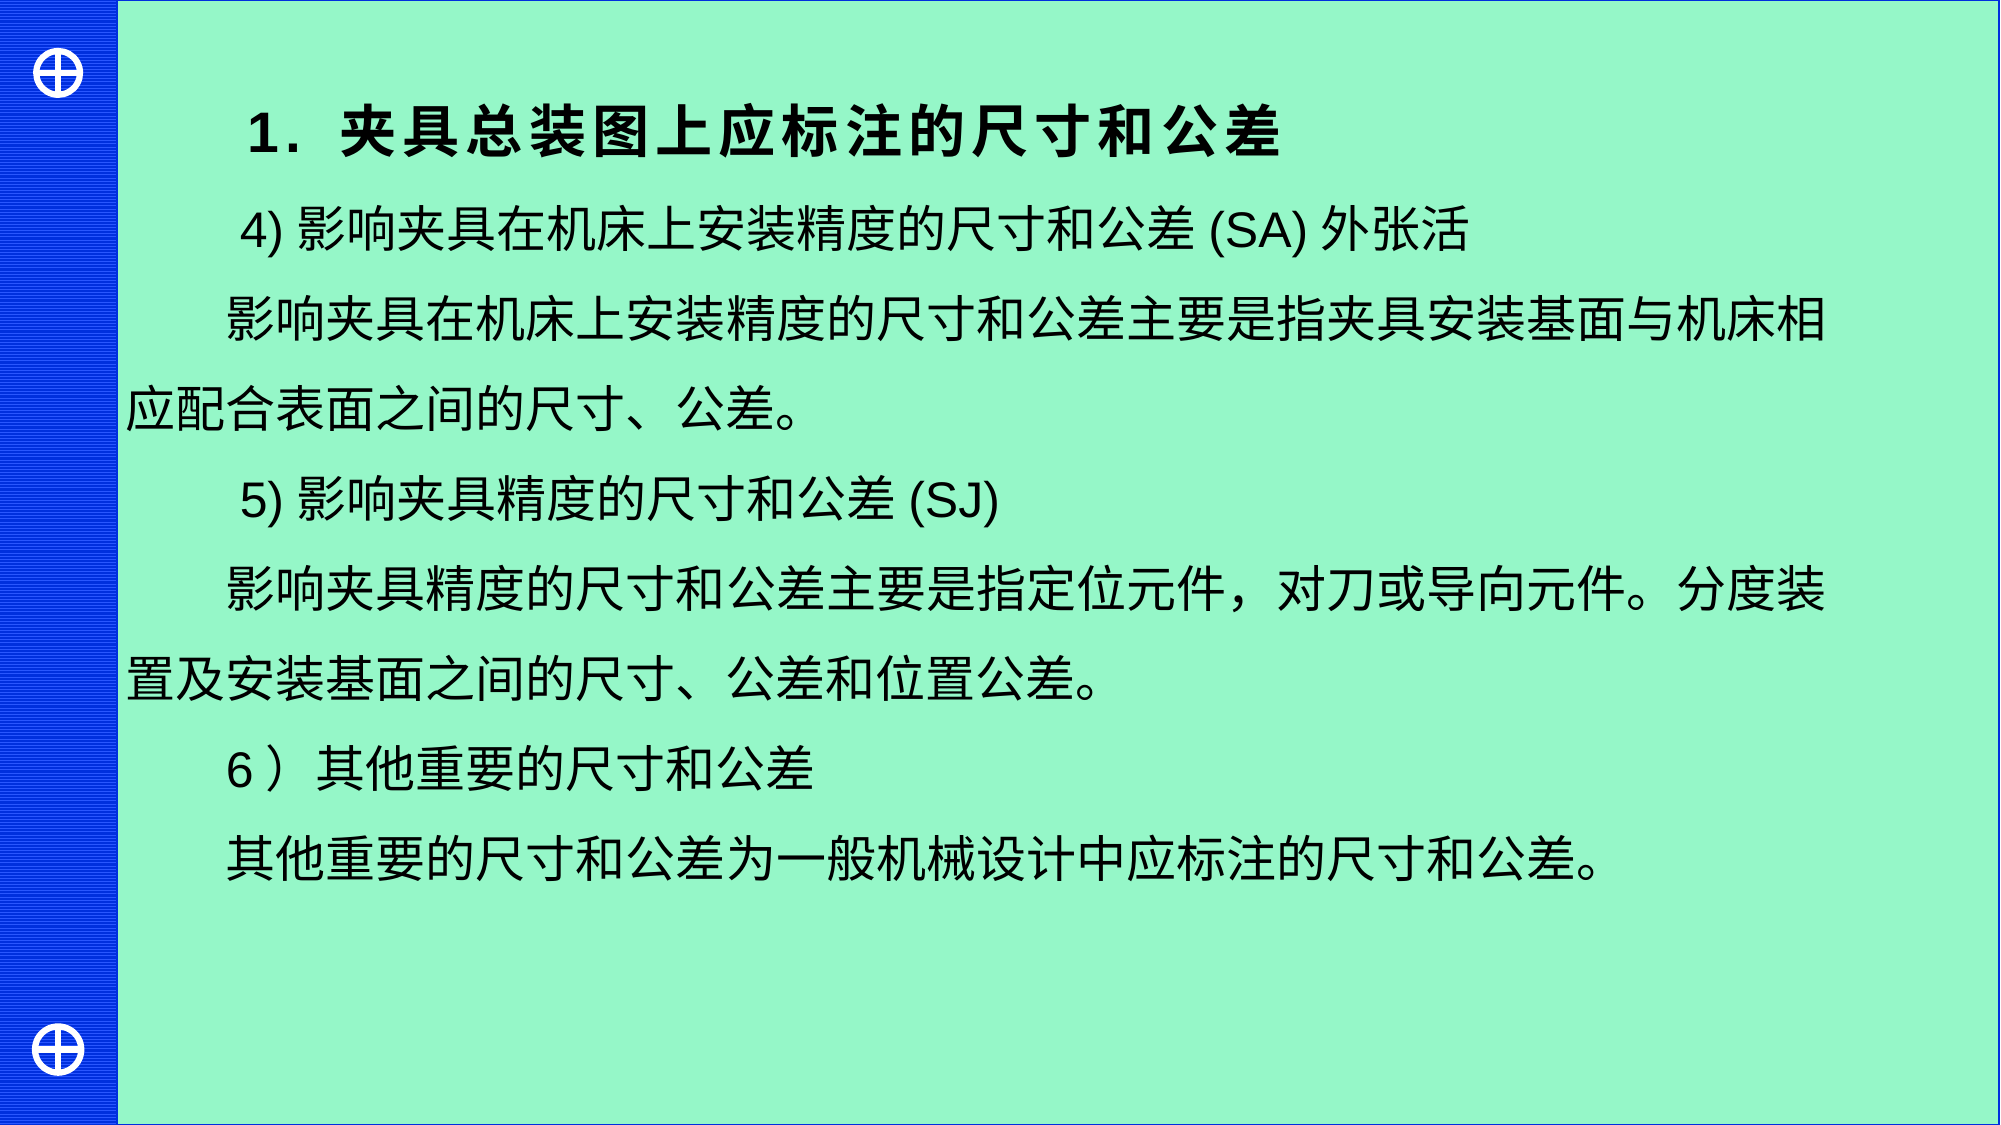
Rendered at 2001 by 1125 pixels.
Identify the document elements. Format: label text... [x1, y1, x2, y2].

text_box 4)影响夹具在机床上安装精度的尺寸和公差(SA)外张活 影响夹具在机床上安装精度的尺寸和公差主要是指夹具安装基面与机床相应配合表面之间的尺寸、公差。 5)影响夹具精度的尺寸和公差(SJ) 影响夹具精度的尺寸和公差主要是指定位元件，对刀或导向元件。分度装置及安装基面之间的尺寸、公差和位置公差。 6）其他重要的尺寸和公差 其他重要的尺寸和公差为一般机械设计中应标注的尺寸和公差。 [111, 160, 1880, 640]
text_box 1. 夹具总装图上应标注的尺寸和公差 [144, 50, 1432, 160]
